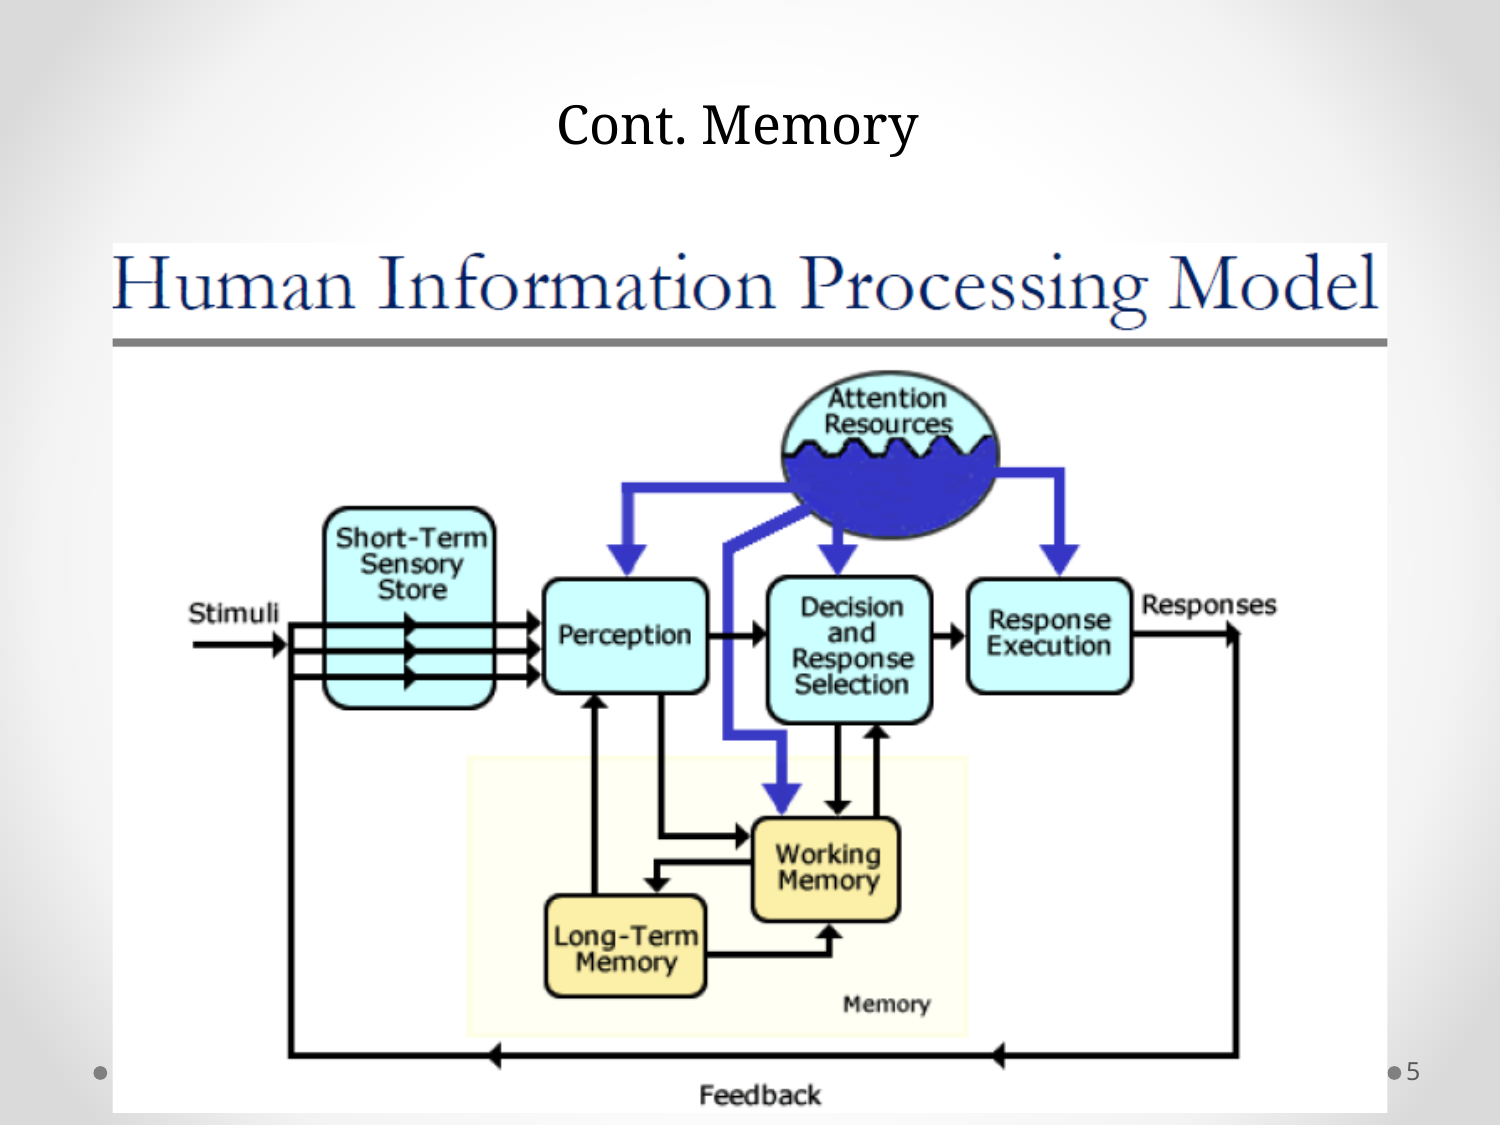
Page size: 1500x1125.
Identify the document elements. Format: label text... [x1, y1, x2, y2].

list [87, 137, 1438, 1113]
slide_number 5 [1401, 1042, 1494, 1103]
picture [0, 0, 1500, 1125]
title Cont. Memory [62, 62, 1413, 163]
